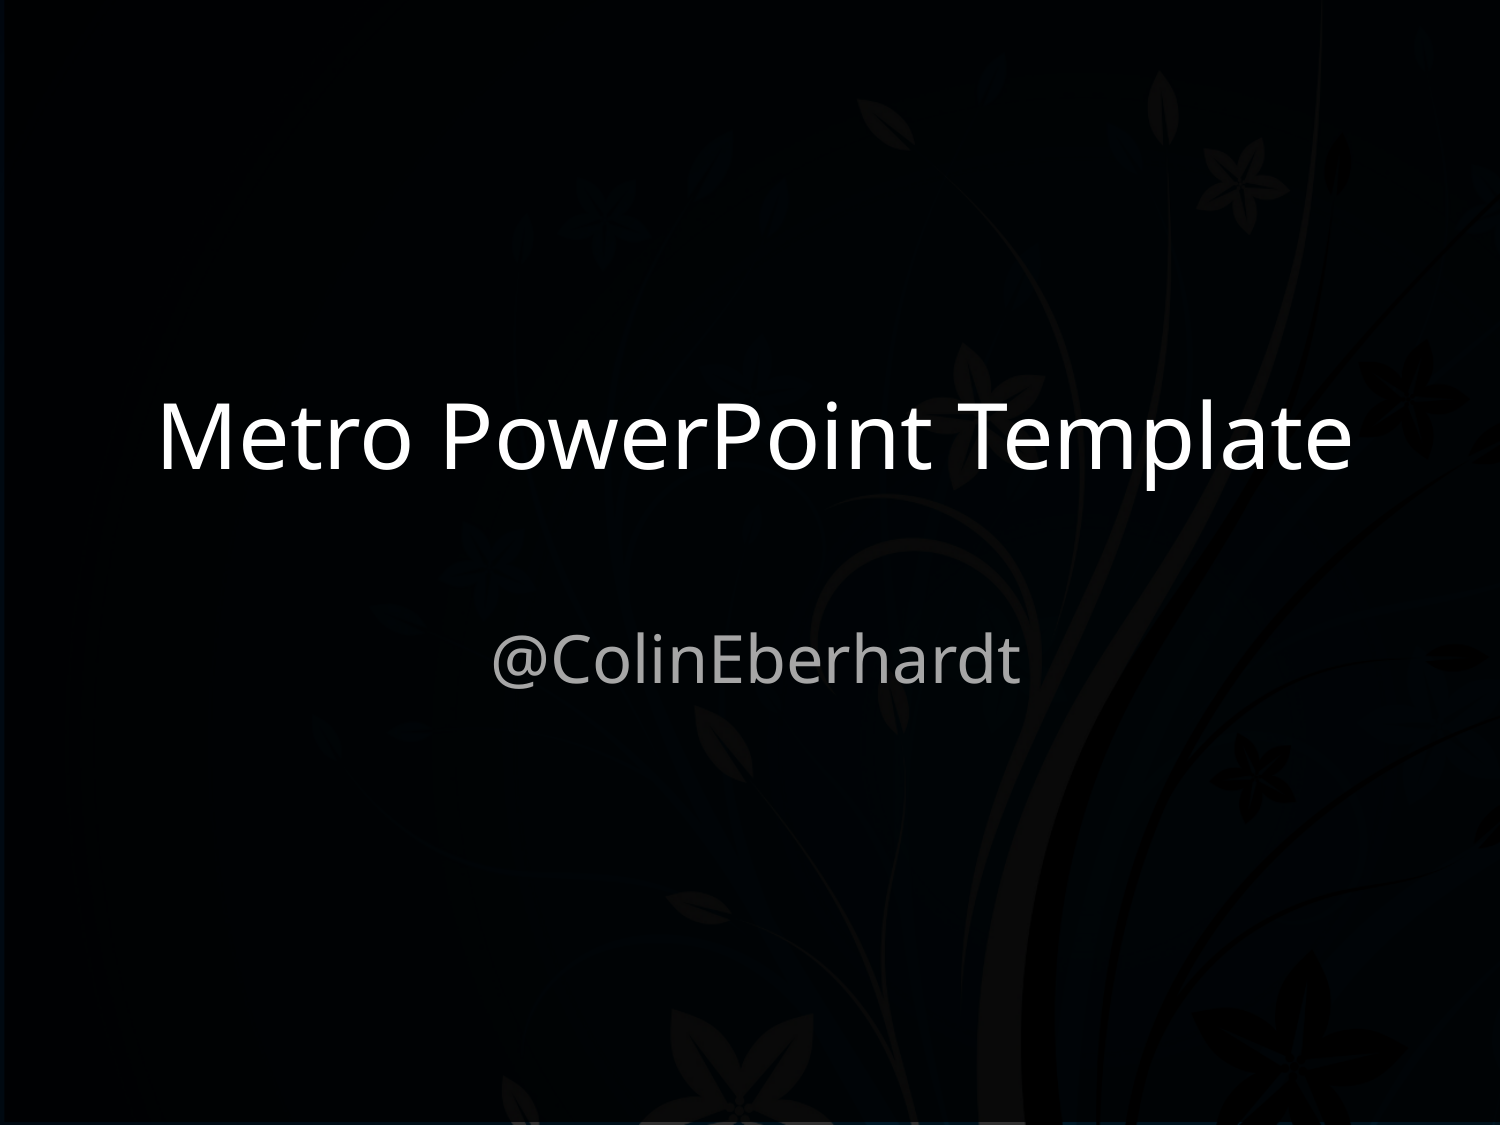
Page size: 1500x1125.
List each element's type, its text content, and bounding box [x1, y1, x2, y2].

list @ColinEberhardt [171, 609, 1341, 776]
title Metro PowerPoint Template [81, 370, 1432, 559]
